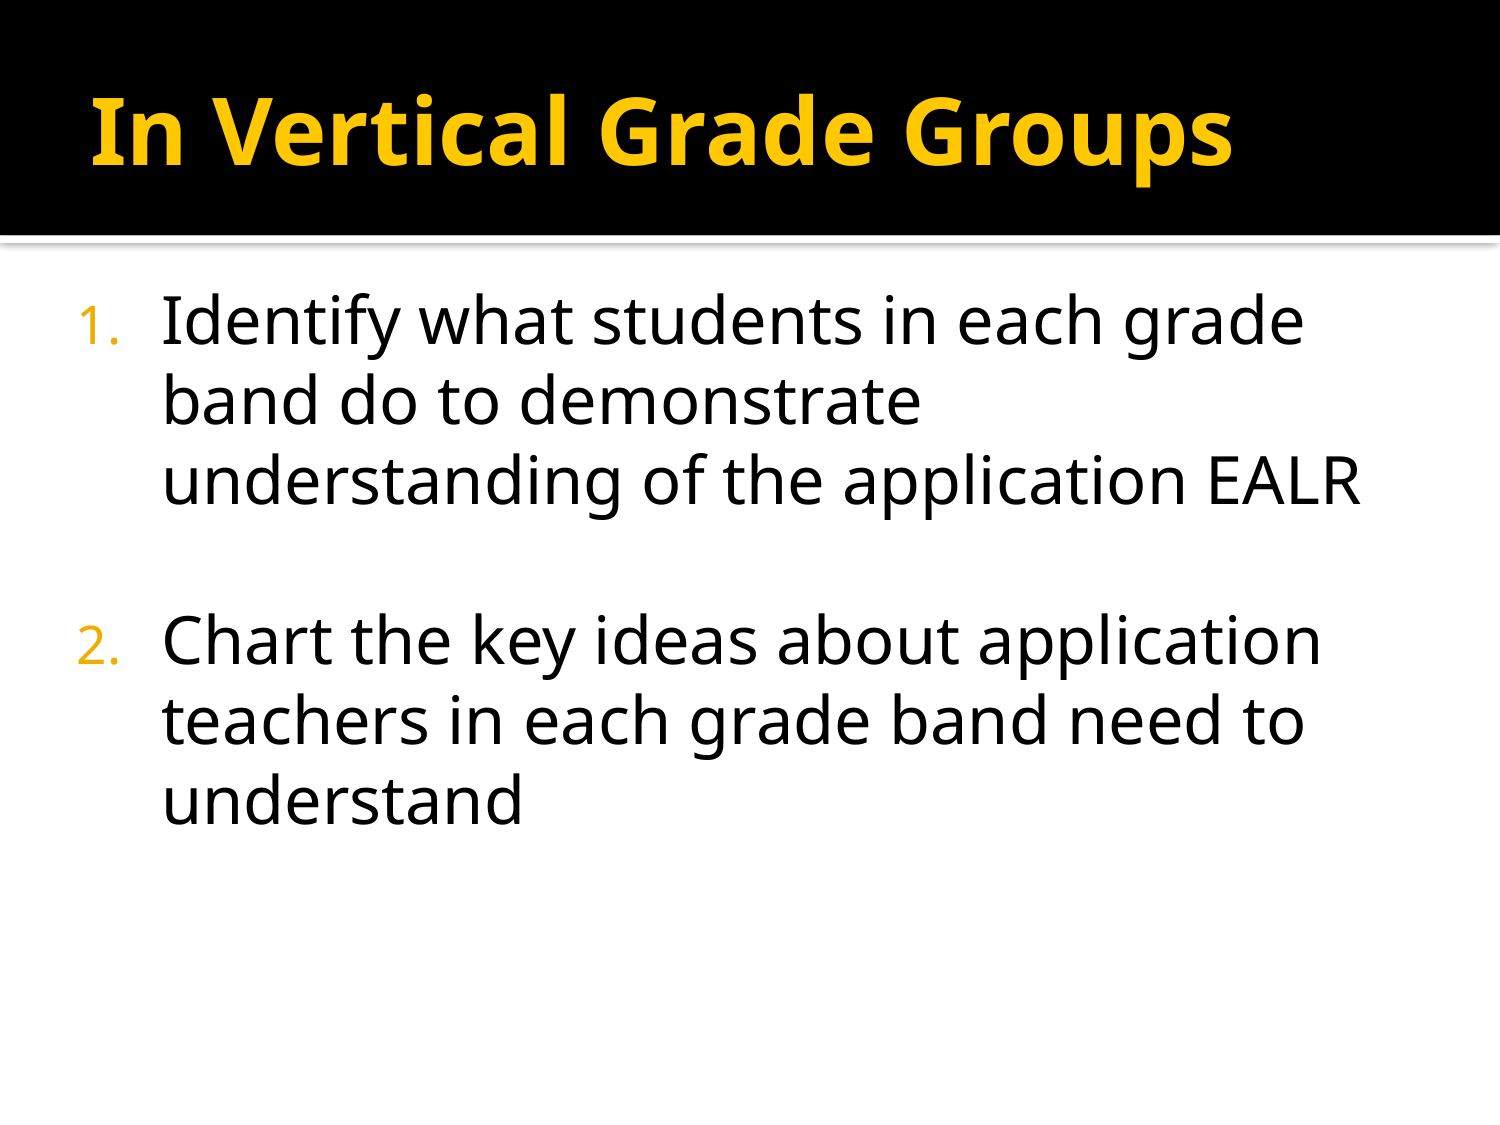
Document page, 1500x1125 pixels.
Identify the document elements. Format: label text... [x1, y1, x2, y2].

list Identify what students in each grade band do to demonstrate understanding of the application EALR Chart the key ideas about application teachers in each grade band need to understand [49, 262, 1401, 1022]
title In Vertical Grade Groups [74, 25, 1426, 232]
